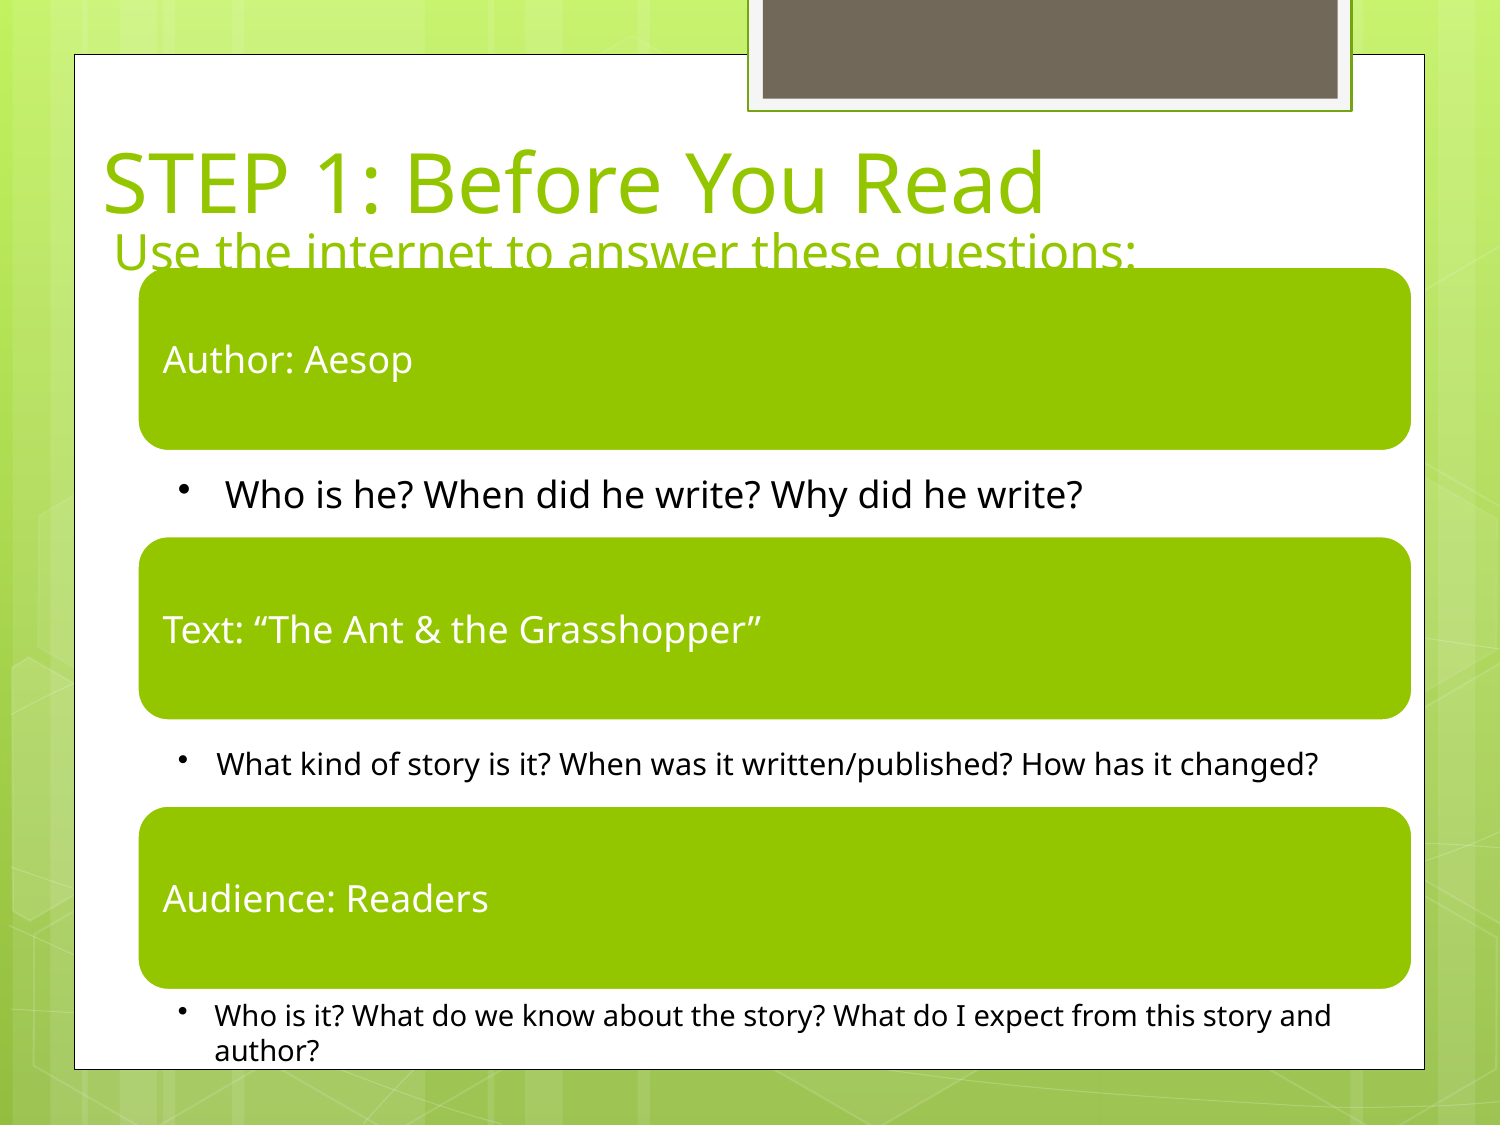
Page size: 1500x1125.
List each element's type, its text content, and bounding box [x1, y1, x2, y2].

text_box Use the internet to answer these questions: [98, 64, 1188, 288]
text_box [137, 266, 1413, 1076]
title STEP 1: Before You Read [87, 49, 1241, 238]
